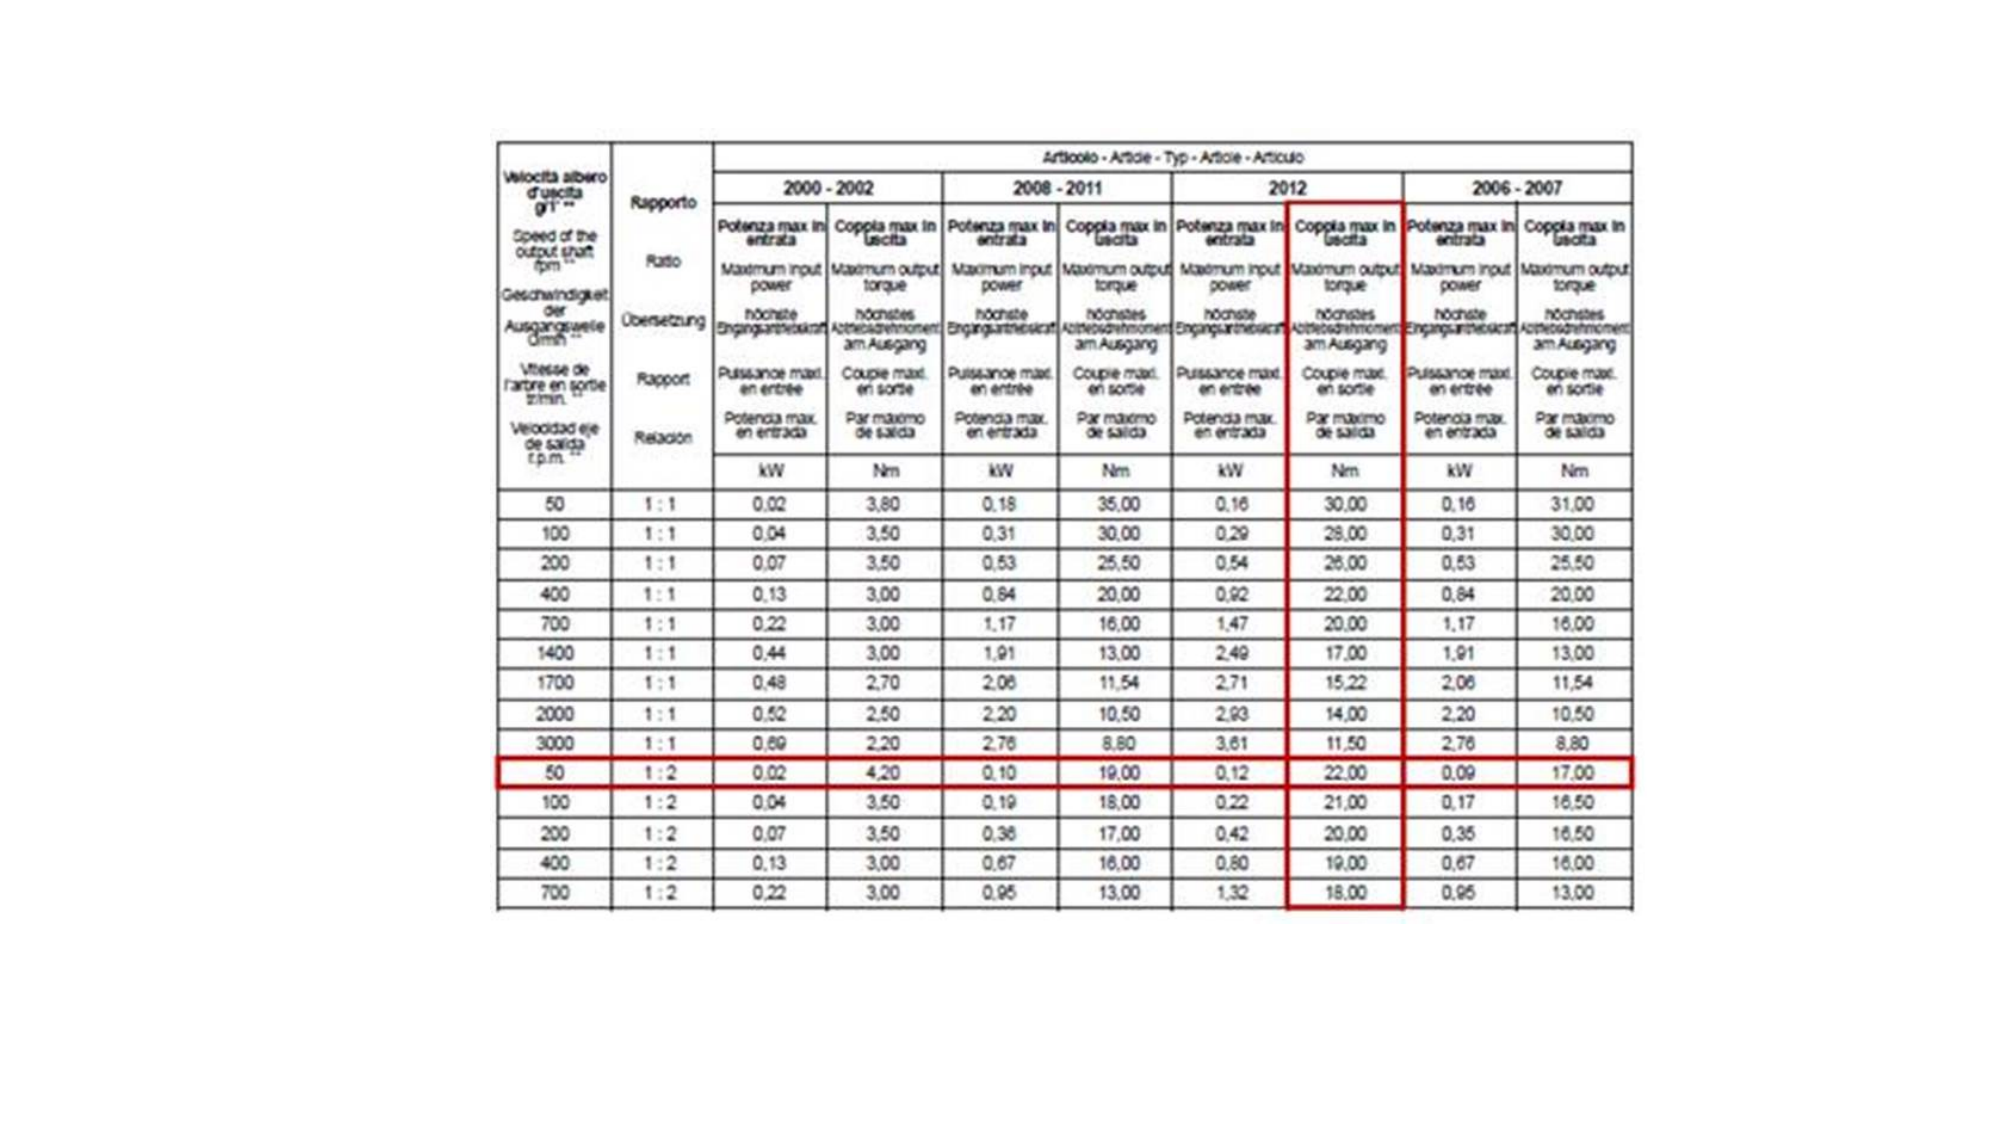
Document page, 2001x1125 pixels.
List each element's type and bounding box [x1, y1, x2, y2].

picture [490, 128, 1647, 924]
